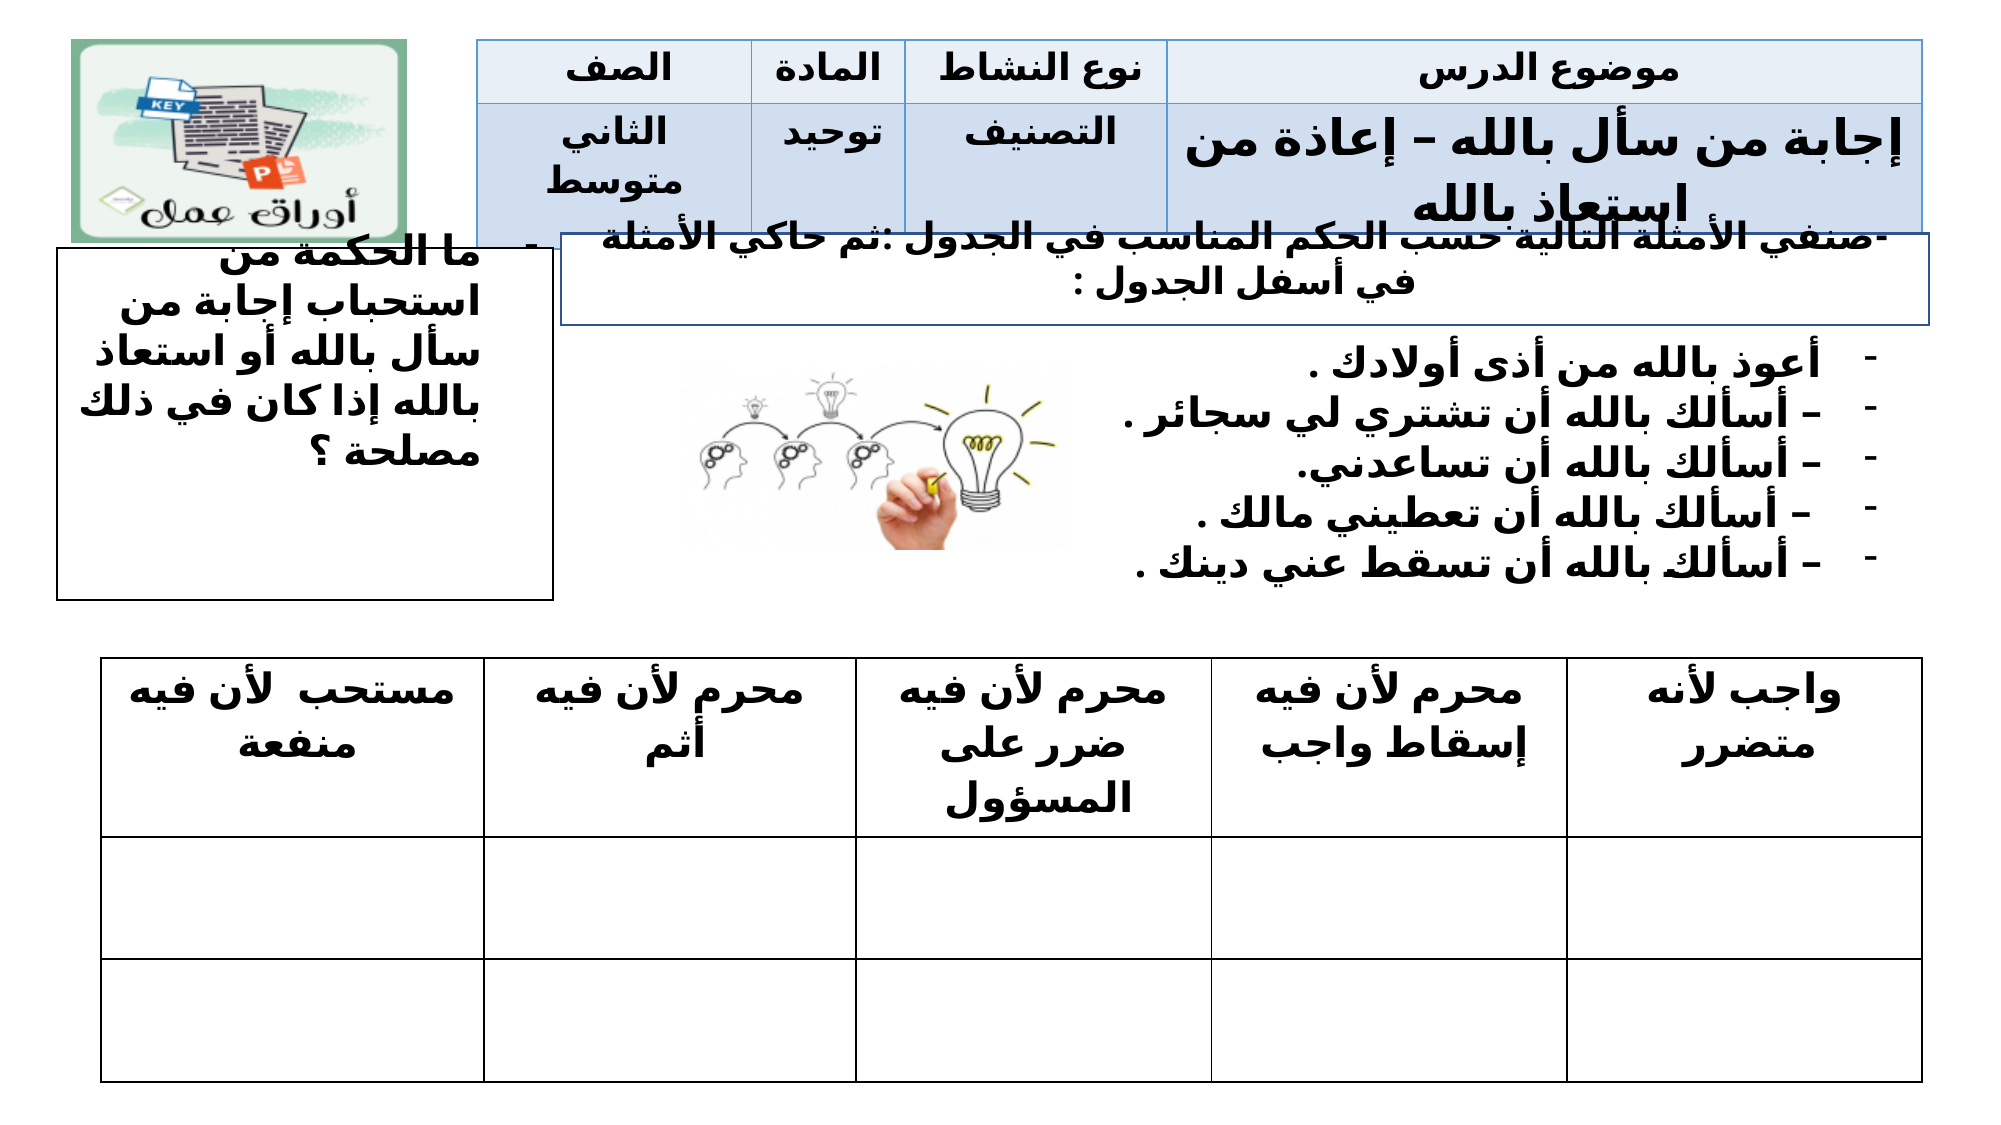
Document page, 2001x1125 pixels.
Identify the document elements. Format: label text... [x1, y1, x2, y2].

table_cell [485, 960, 855, 1081]
table_cell إجابة من سأل بالله – إعاذة من استعاذ بالله [1168, 104, 1921, 232]
table_header واجب لأنه متضرر [1568, 659, 1921, 836]
table_header محرم لأن فيه أثم [485, 659, 855, 836]
table_header مستحب لأن فيه منفعة [102, 659, 483, 836]
table_cell [1212, 838, 1566, 958]
table_header موضوع الدرس [1168, 41, 1921, 103]
table_cell [102, 960, 483, 1081]
table_header الصف [478, 41, 751, 103]
picture [680, 363, 1072, 550]
table_cell الثاني متوسط [478, 104, 751, 248]
table_cell [857, 838, 1211, 958]
table_cell [1568, 960, 1921, 1081]
table_header محرم لأن فيه إسقاط واجب [1212, 659, 1566, 836]
table_cell [485, 838, 855, 958]
table_cell [1212, 960, 1566, 1081]
table_header نوع النشاط [906, 41, 1166, 103]
text_box -صنفي الأمثلة التالية حسب الحكم المناسب في الجدول :ثم حاكي الأمثلة في أسفل الجدول : [560, 232, 1930, 326]
table_cell [857, 960, 1211, 1081]
text_box ما الحكمة من استحباب إجابة من سأل بالله أو استعاذ بالله إذا كان في ذلك مصلحة ؟ [56, 247, 554, 601]
table_header المادة [752, 41, 904, 103]
table_cell [102, 838, 483, 958]
table_header محرم لأن فيه ضرر على المسؤول [857, 659, 1211, 836]
text_box أعوذ بالله من أذى أولادك . – أسألك بالله أن تشتري لي سجائر . – أسألك بالله أن تساعدني. – أسألك بالله أن تعطيني مالك . – أسألك بالله أن تسقط عني دينك . [425, 352, 1894, 620]
table_cell توحيد [752, 104, 904, 232]
table_cell [1568, 838, 1921, 958]
picture [71, 39, 407, 243]
table_cell التصنيف [906, 104, 1166, 232]
